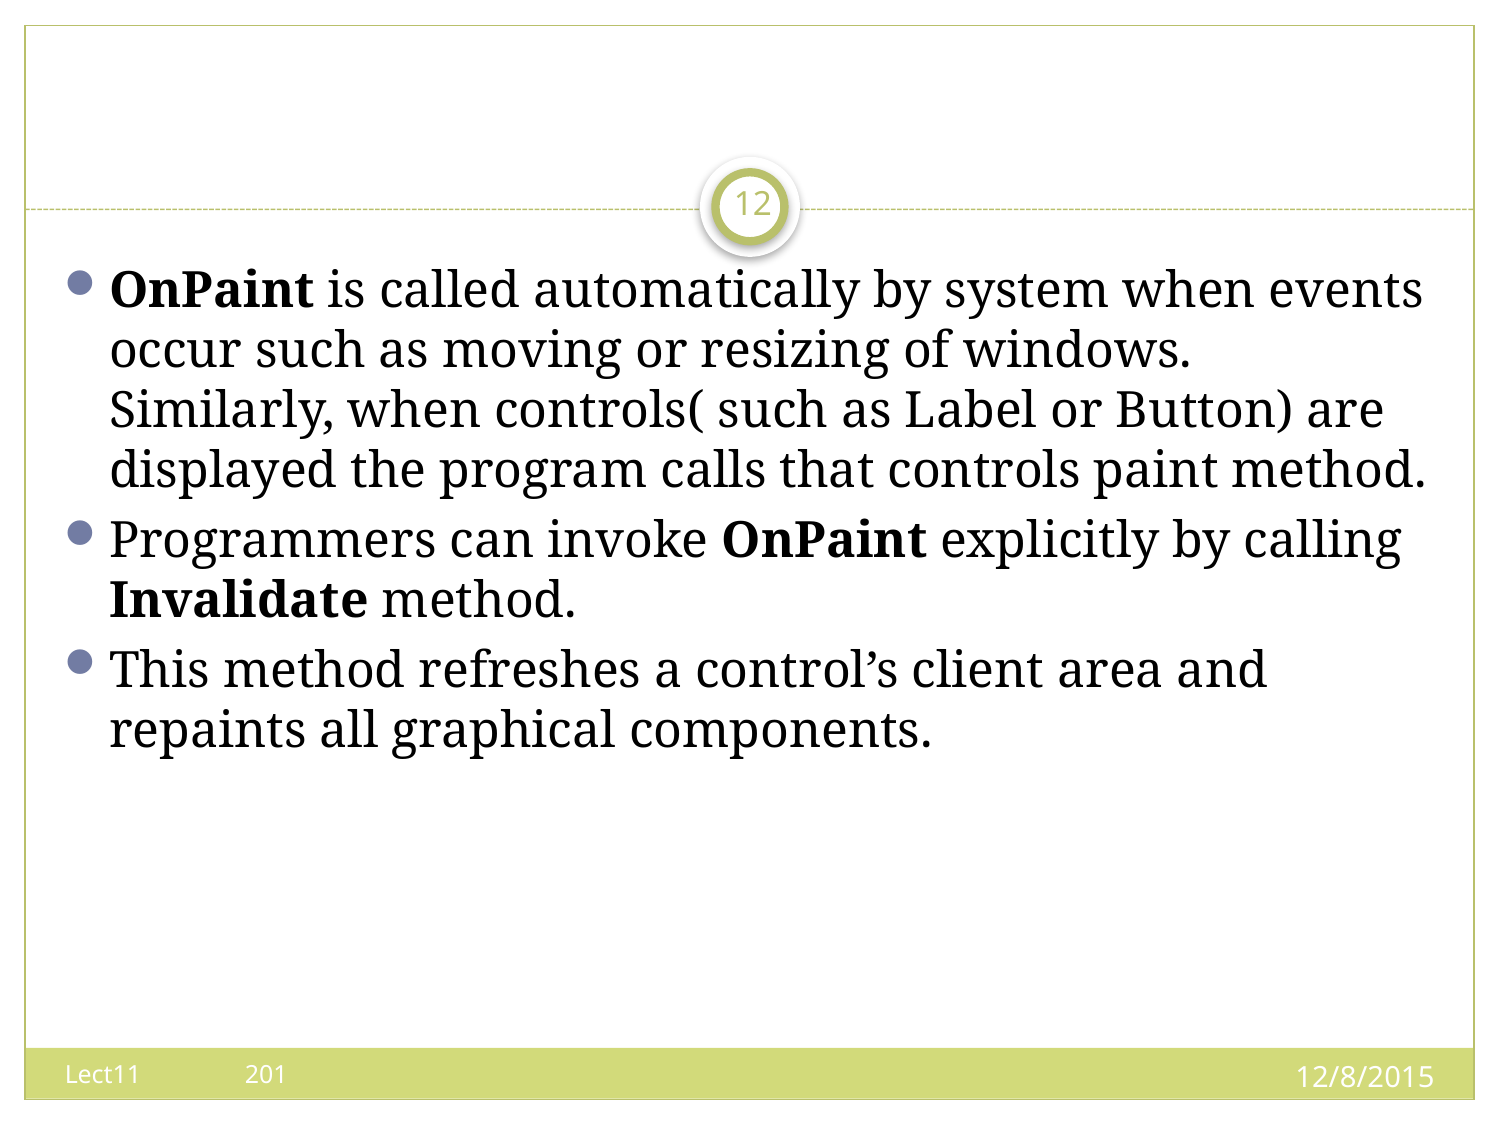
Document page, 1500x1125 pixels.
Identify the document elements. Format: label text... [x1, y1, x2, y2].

slide_number 12 [715, 168, 791, 241]
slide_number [950, 1050, 1450, 1111]
list OnPaint is called automatically by system when events occur such as moving or resizing of windows. Similarly, when controls( such as Label or Button) are displayed the program calls that controls paint method. Programmers can invoke OnPaint explicitly by calling Invalidate method. This method refreshes a control’s client area and repaints all graphical components. [49, 250, 1445, 1001]
footer Lect11 201 [50, 1051, 638, 1112]
